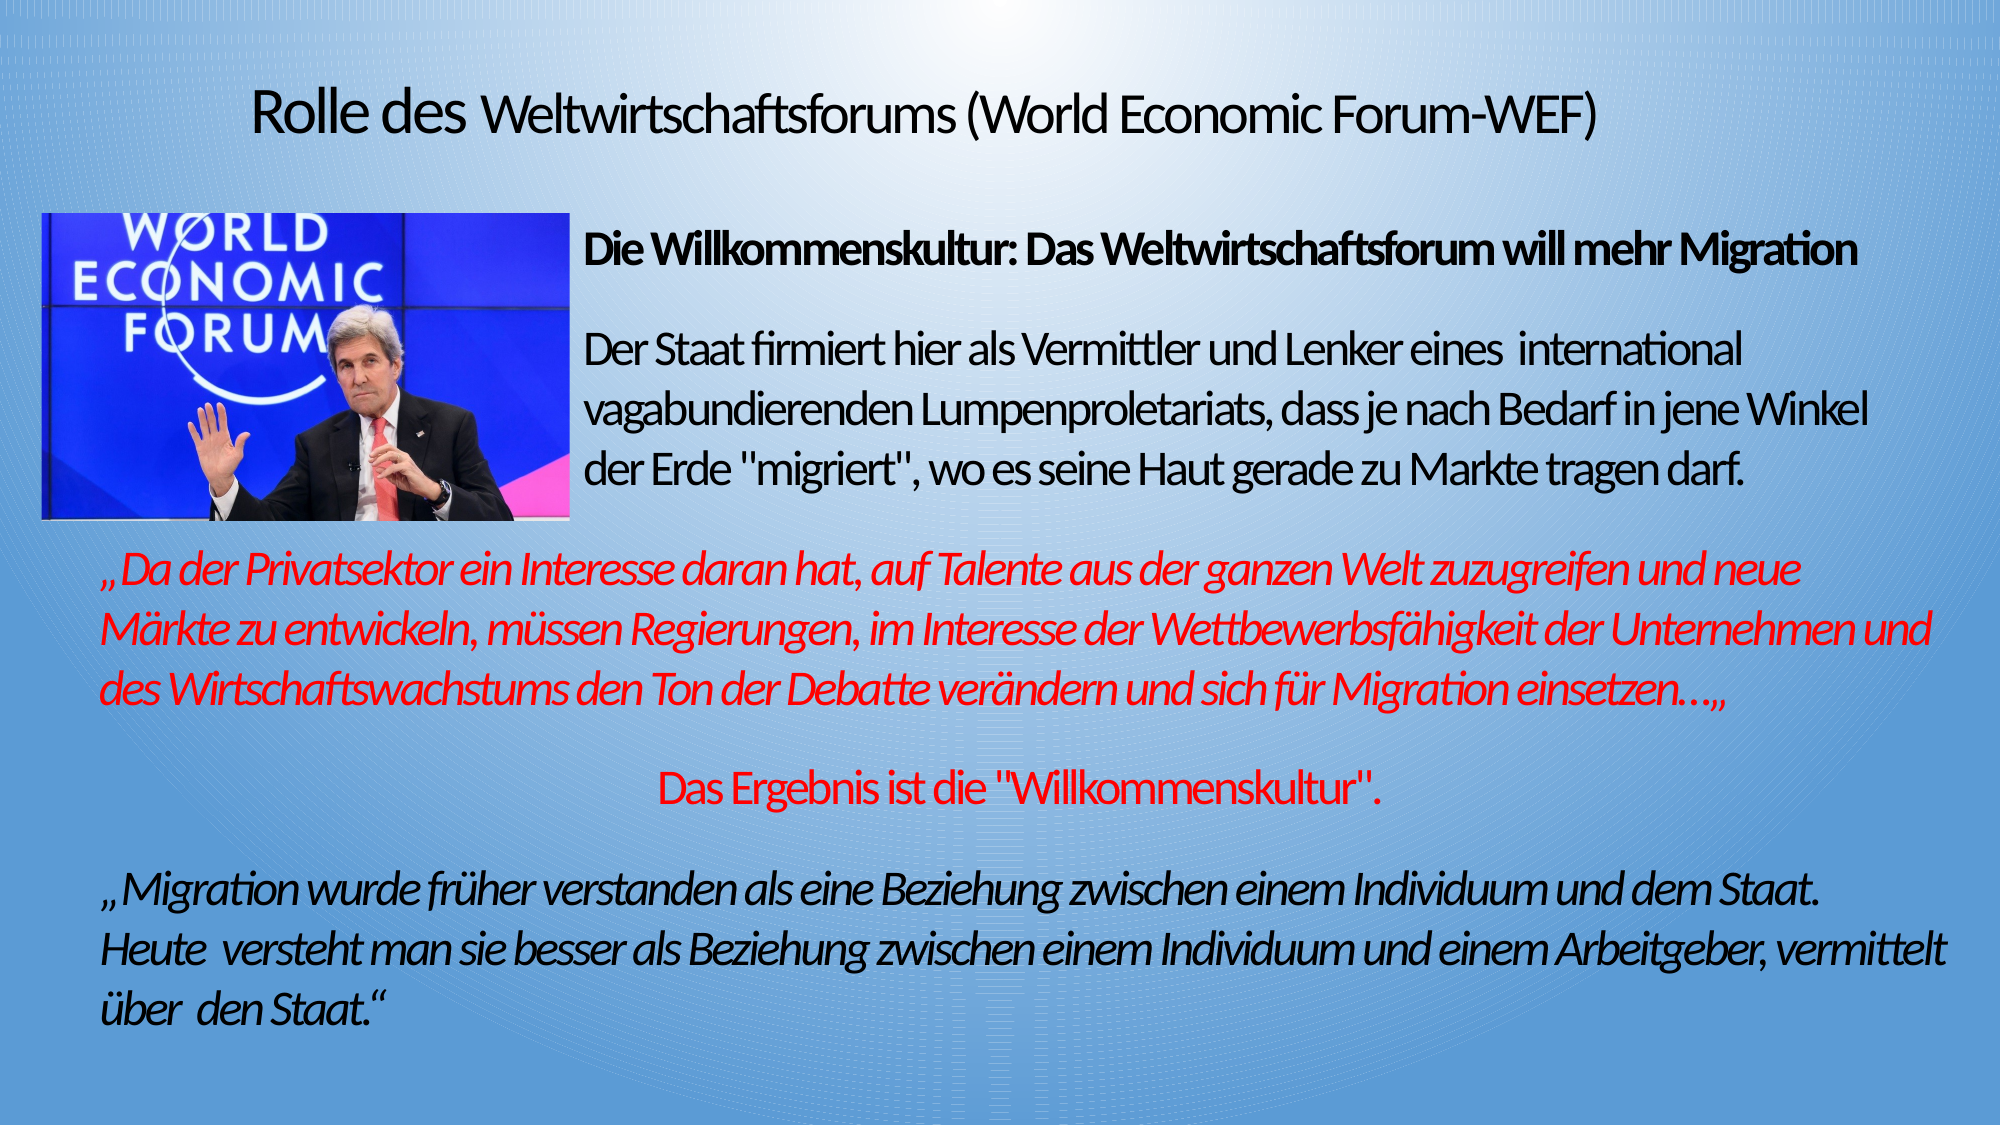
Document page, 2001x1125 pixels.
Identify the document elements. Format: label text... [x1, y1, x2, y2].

title Rolle des Weltwirtschaftsforums (World Economic Forum-WEF) [248, 10, 1755, 201]
text_box Die Willkommenskultur: Das Weltwirtschaftsforum will mehr Migration Der Staat firmiert hier als Vermittler und Lenker eines international vagabundierenden Lumpenproletariats, dass je nach Bedarf in jene Winkel der Erde "migriert", wo es seine Haut gerade zu Markte tragen darf. „Da der Privatsektor ein Interesse daran hat, auf Talente aus der ganzen Welt zuzugreifen und neue Märkte zu entwickeln, müssen Regierungen, im Interesse der Wettbewerbsfähigkeit der Unternehmen und des Wirtschaftswachstums den Ton der Debatte verändern und sich für Migration einsetzen…„ Das Ergebnis ist die "Willkommenskultur". „Migration wurde früher verstanden als eine Beziehung zwischen einem Individuum und dem Staat. Heute versteht man sie besser als Beziehung zwischen einem Individuum und einem Arbeitgeber, vermittelt über den Staat.“ [97, 213, 1981, 1036]
text_box [41, 213, 97, 521]
